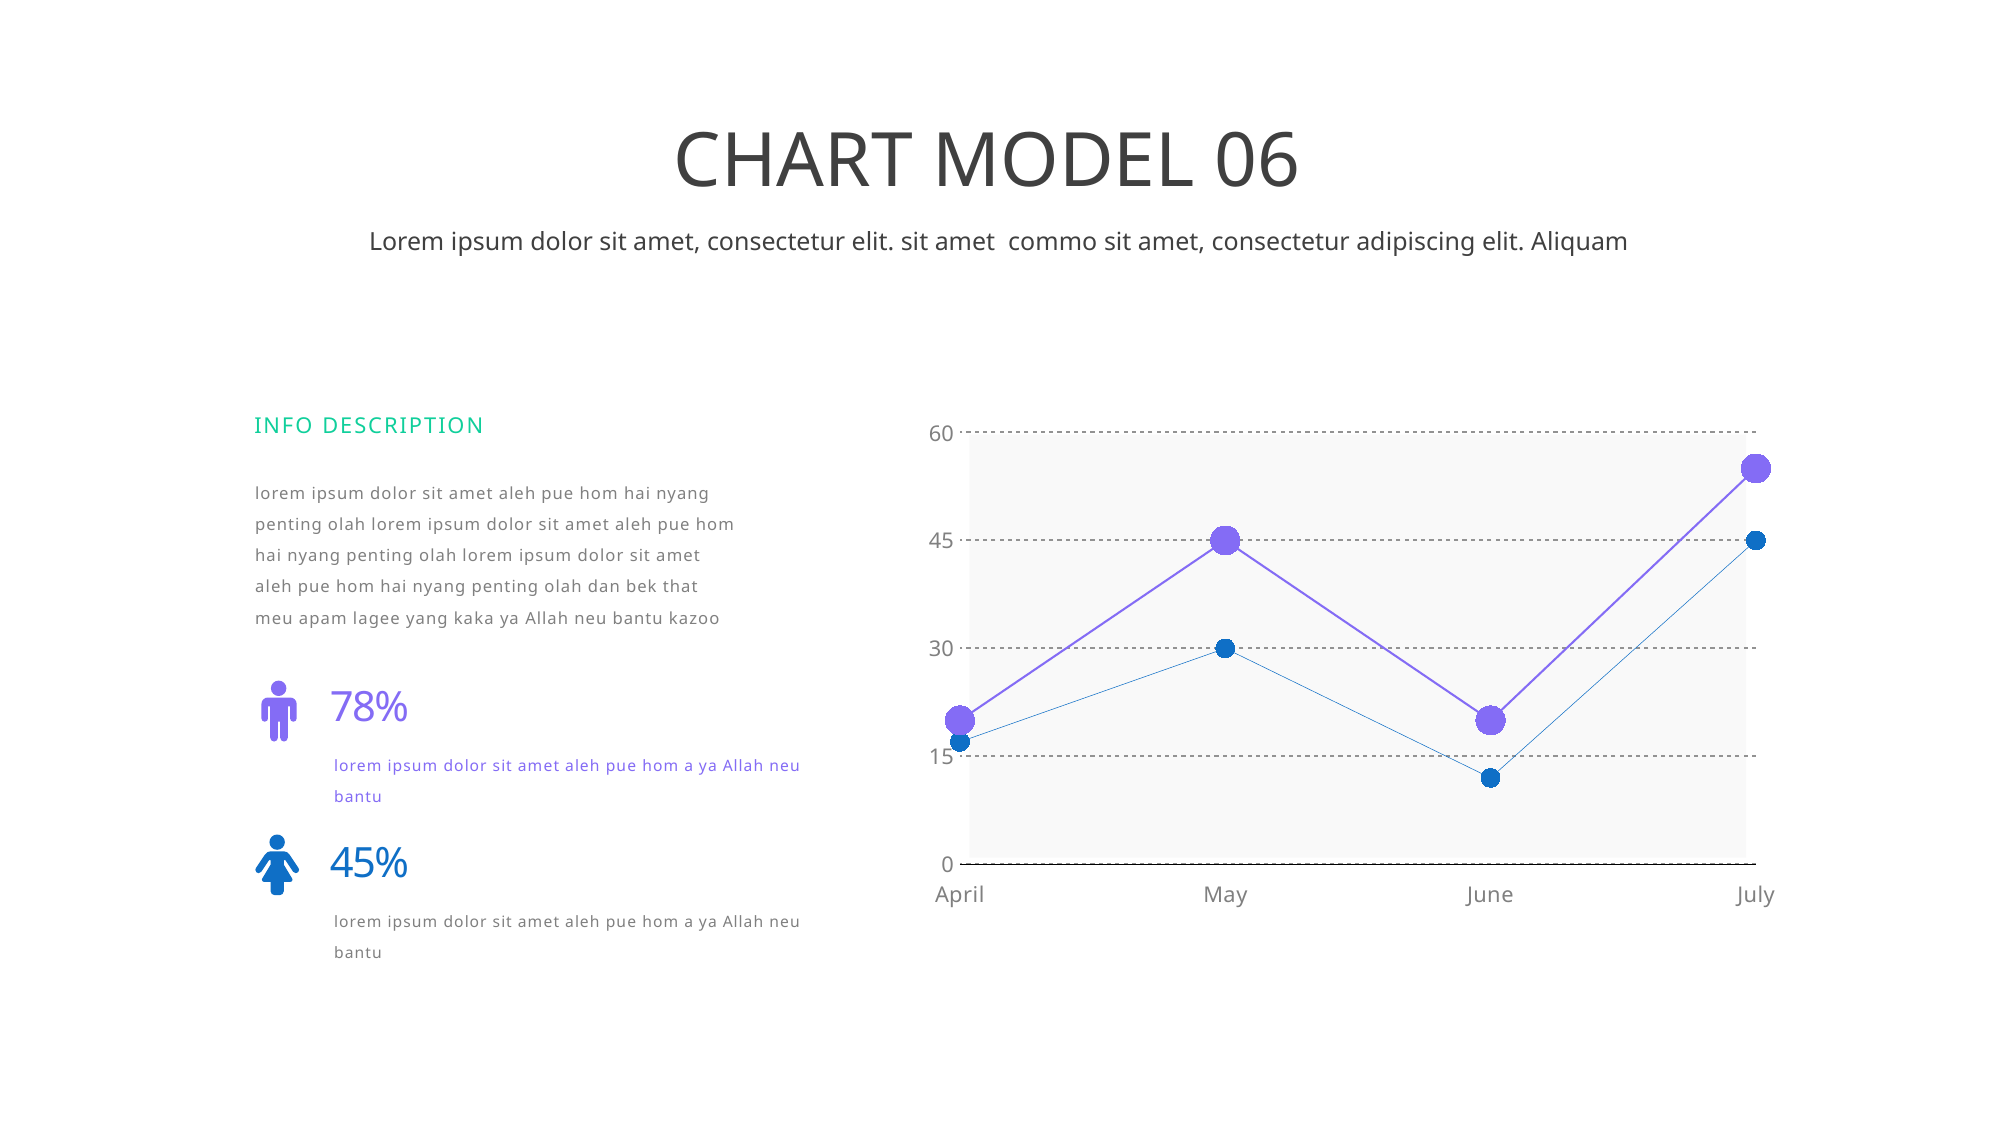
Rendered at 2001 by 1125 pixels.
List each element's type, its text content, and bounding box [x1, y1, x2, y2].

text_box [255, 851, 300, 896]
text_box lorem ipsum dolor sit amet aleh pue hom a ya Allah neu bantu [330, 895, 818, 967]
text_box Info Description [250, 402, 599, 443]
text_box [261, 697, 297, 742]
text_box CHART MODEL 06 [506, 66, 1469, 202]
text_box [270, 680, 287, 696]
text_box 78% [325, 675, 430, 735]
text_box 45% [325, 831, 430, 891]
text_box lorem ipsum dolor sit amet aleh pue hom hai nyang penting olah lorem ipsum dolor sit amet aleh pue hom hai nyang penting olah lorem ipsum dolor sit amet aleh pue hom hai nyang penting olah dan bek that meu apam lagee yang kaka ya Allah neu bantu kazoo [250, 467, 746, 632]
chart [918, 409, 1775, 909]
text_box lorem ipsum dolor sit amet aleh pue hom a ya Allah neu bantu [330, 739, 848, 811]
text_box [269, 834, 285, 850]
text_box Lorem ipsum dolor sit amet, consectetur elit. sit amet commo sit amet, consectetur adipiscing elit. Aliquam [341, 202, 1659, 263]
